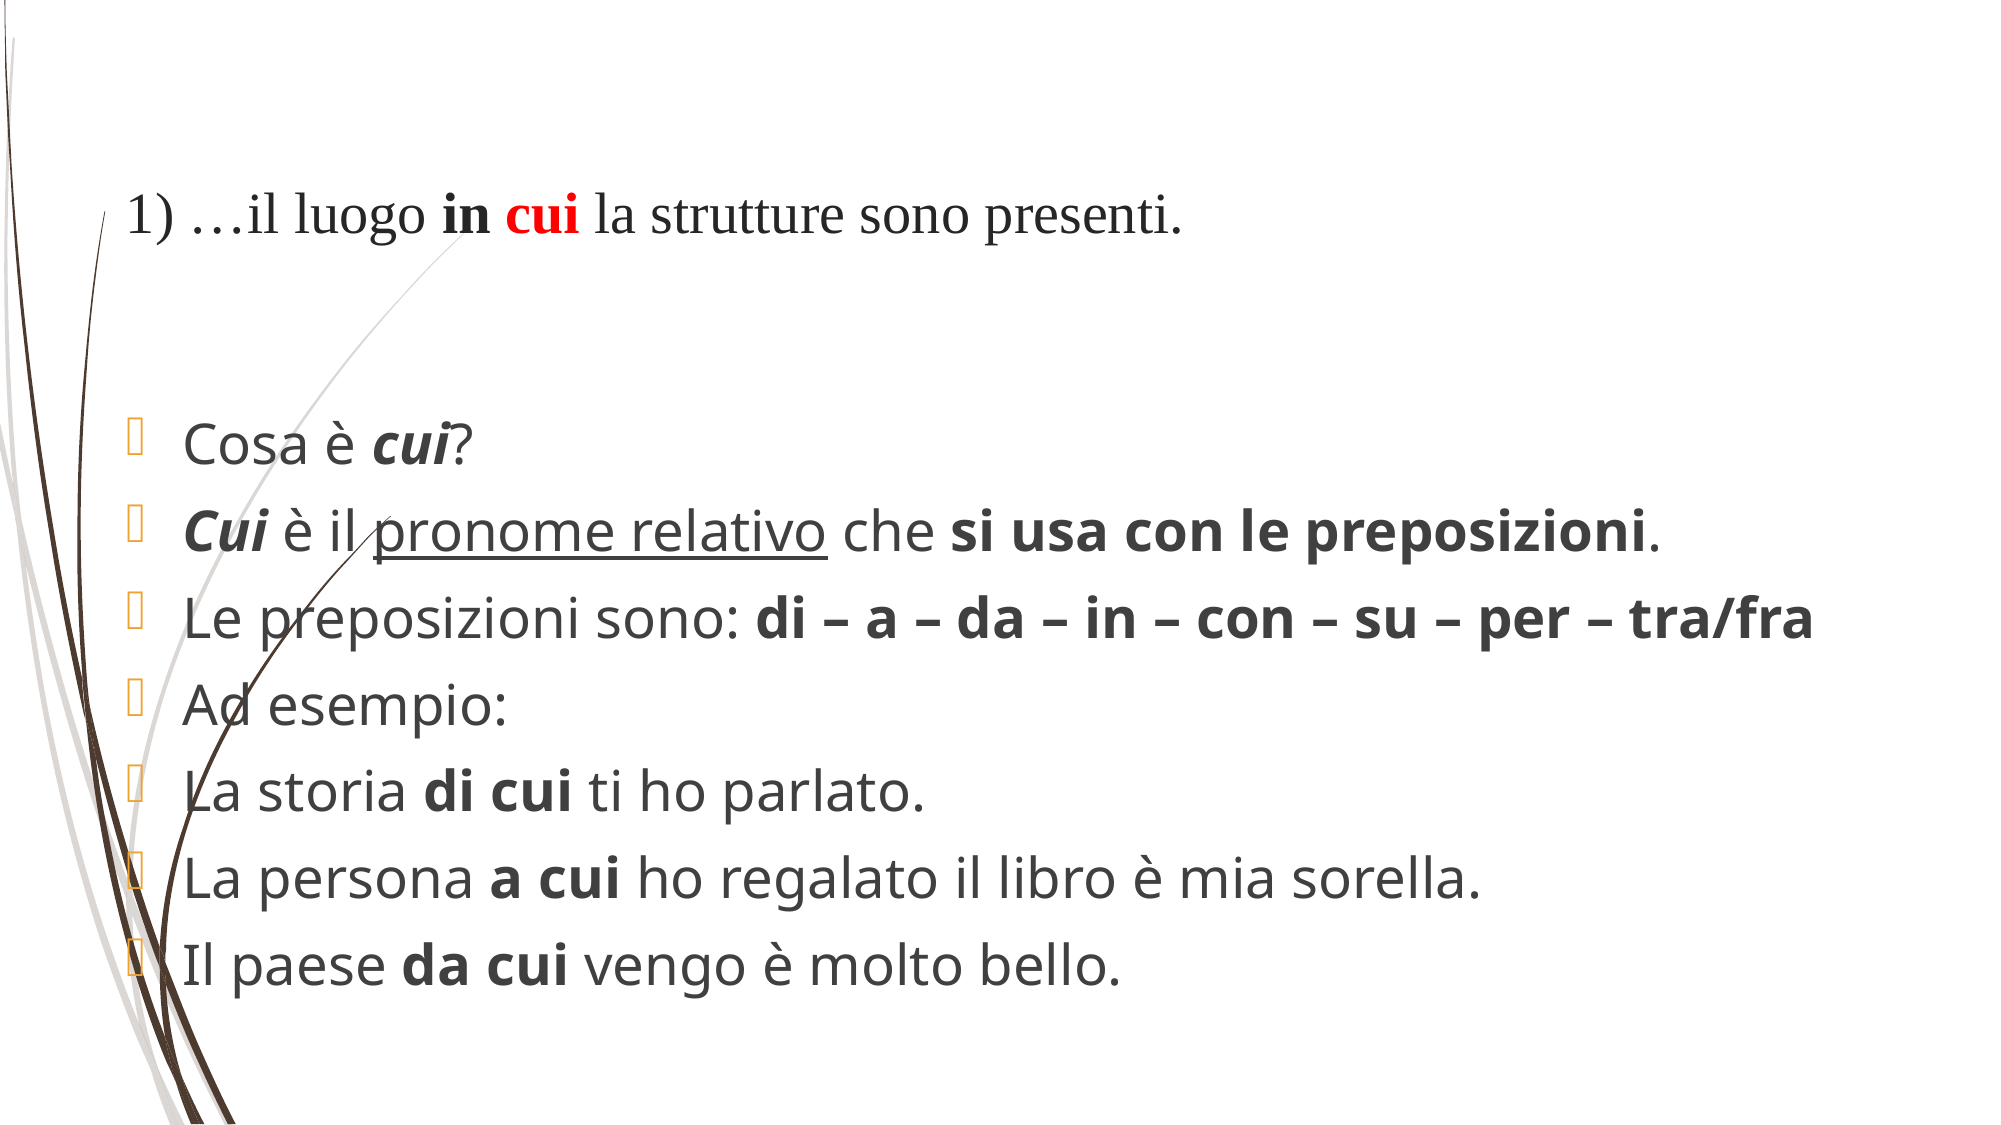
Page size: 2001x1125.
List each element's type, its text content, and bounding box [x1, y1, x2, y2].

list Cosa è cui? Cui è il pronome relativo che si usa con le preposizioni. Le preposizioni sono: di – a – da – in – con – su – per – tra/fra Ad esempio: La storia di cui ti ho parlato. La persona a cui ho regalato il libro è mia sorella. Il paese da cui vengo è molto bello. [110, 400, 1888, 1011]
title 1) …il luogo in cui la strutture sono presenti. [110, 167, 1970, 380]
